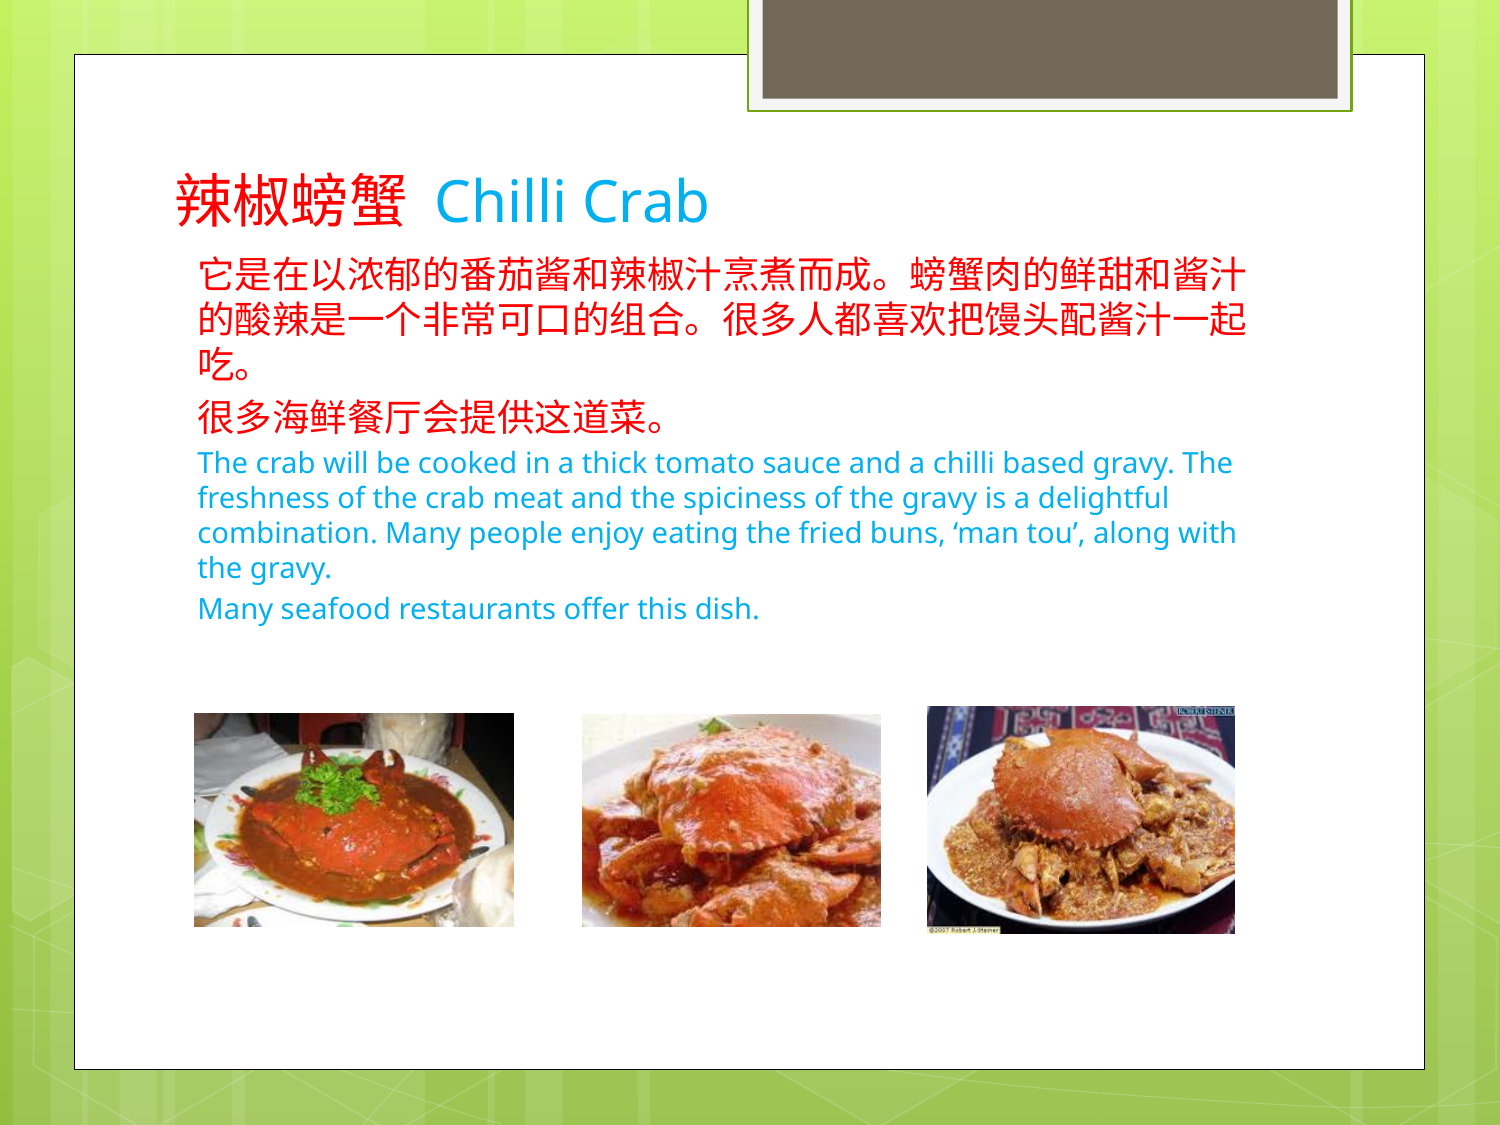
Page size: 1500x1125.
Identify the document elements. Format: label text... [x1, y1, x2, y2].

list 它是在以浓郁的番茄酱和辣椒汁烹煮而成。螃蟹肉的鲜甜和酱汁的酸辣是一个非常可口的组合。很多人都喜欢把馒头配酱汁一起吃。 很多海鲜餐厅会提供这道菜。 The crab will be cooked in a thick tomato sauce and a chilli based gravy. The freshness of the crab meat and the spiciness of the gravy is a delightful combination. Many people enjoy eating the fried buns, ‘man tou’, along with the gravy. Many seafood restaurants offer this dish. [171, 243, 1283, 1035]
title 辣椒螃蟹 Chilli Crab [159, 54, 1312, 243]
picture [194, 713, 514, 927]
picture [582, 714, 882, 927]
picture [926, 706, 1235, 934]
